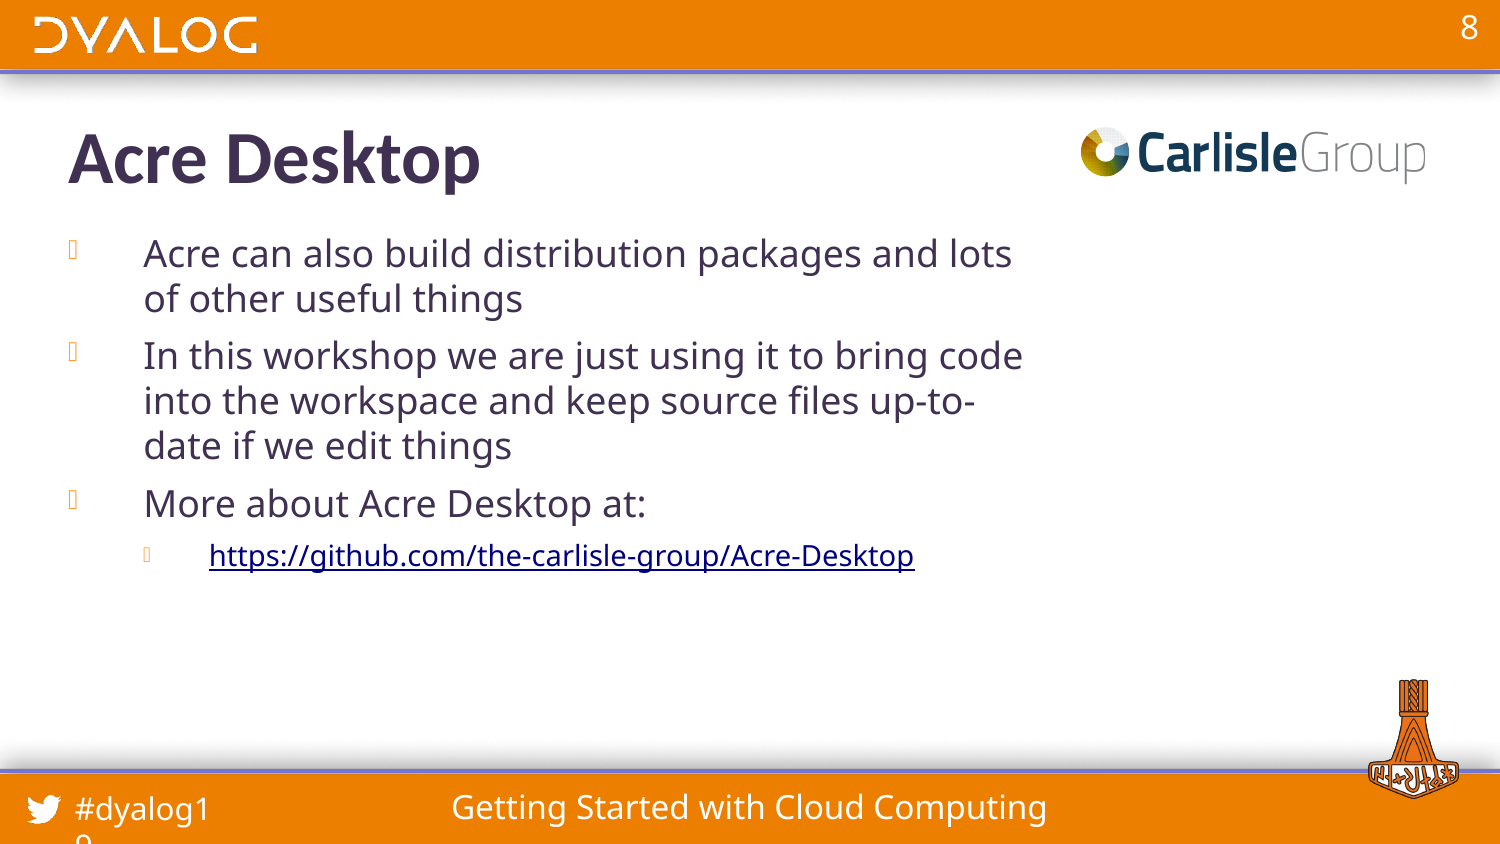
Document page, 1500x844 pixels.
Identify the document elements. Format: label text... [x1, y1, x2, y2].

picture [1080, 127, 1425, 185]
title Acre Desktop [53, 104, 1444, 202]
picture [0, 679, 1500, 844]
list Acre can also build distribution packages and lots of other useful things In this workshop we are just using it to bring code into the workspace and keep source files up-to-date if we edit things More about Acre Desktop at: https://github.com/the-carlisle-group/Acre-Desktop [53, 222, 1069, 740]
picture [0, 0, 1500, 108]
